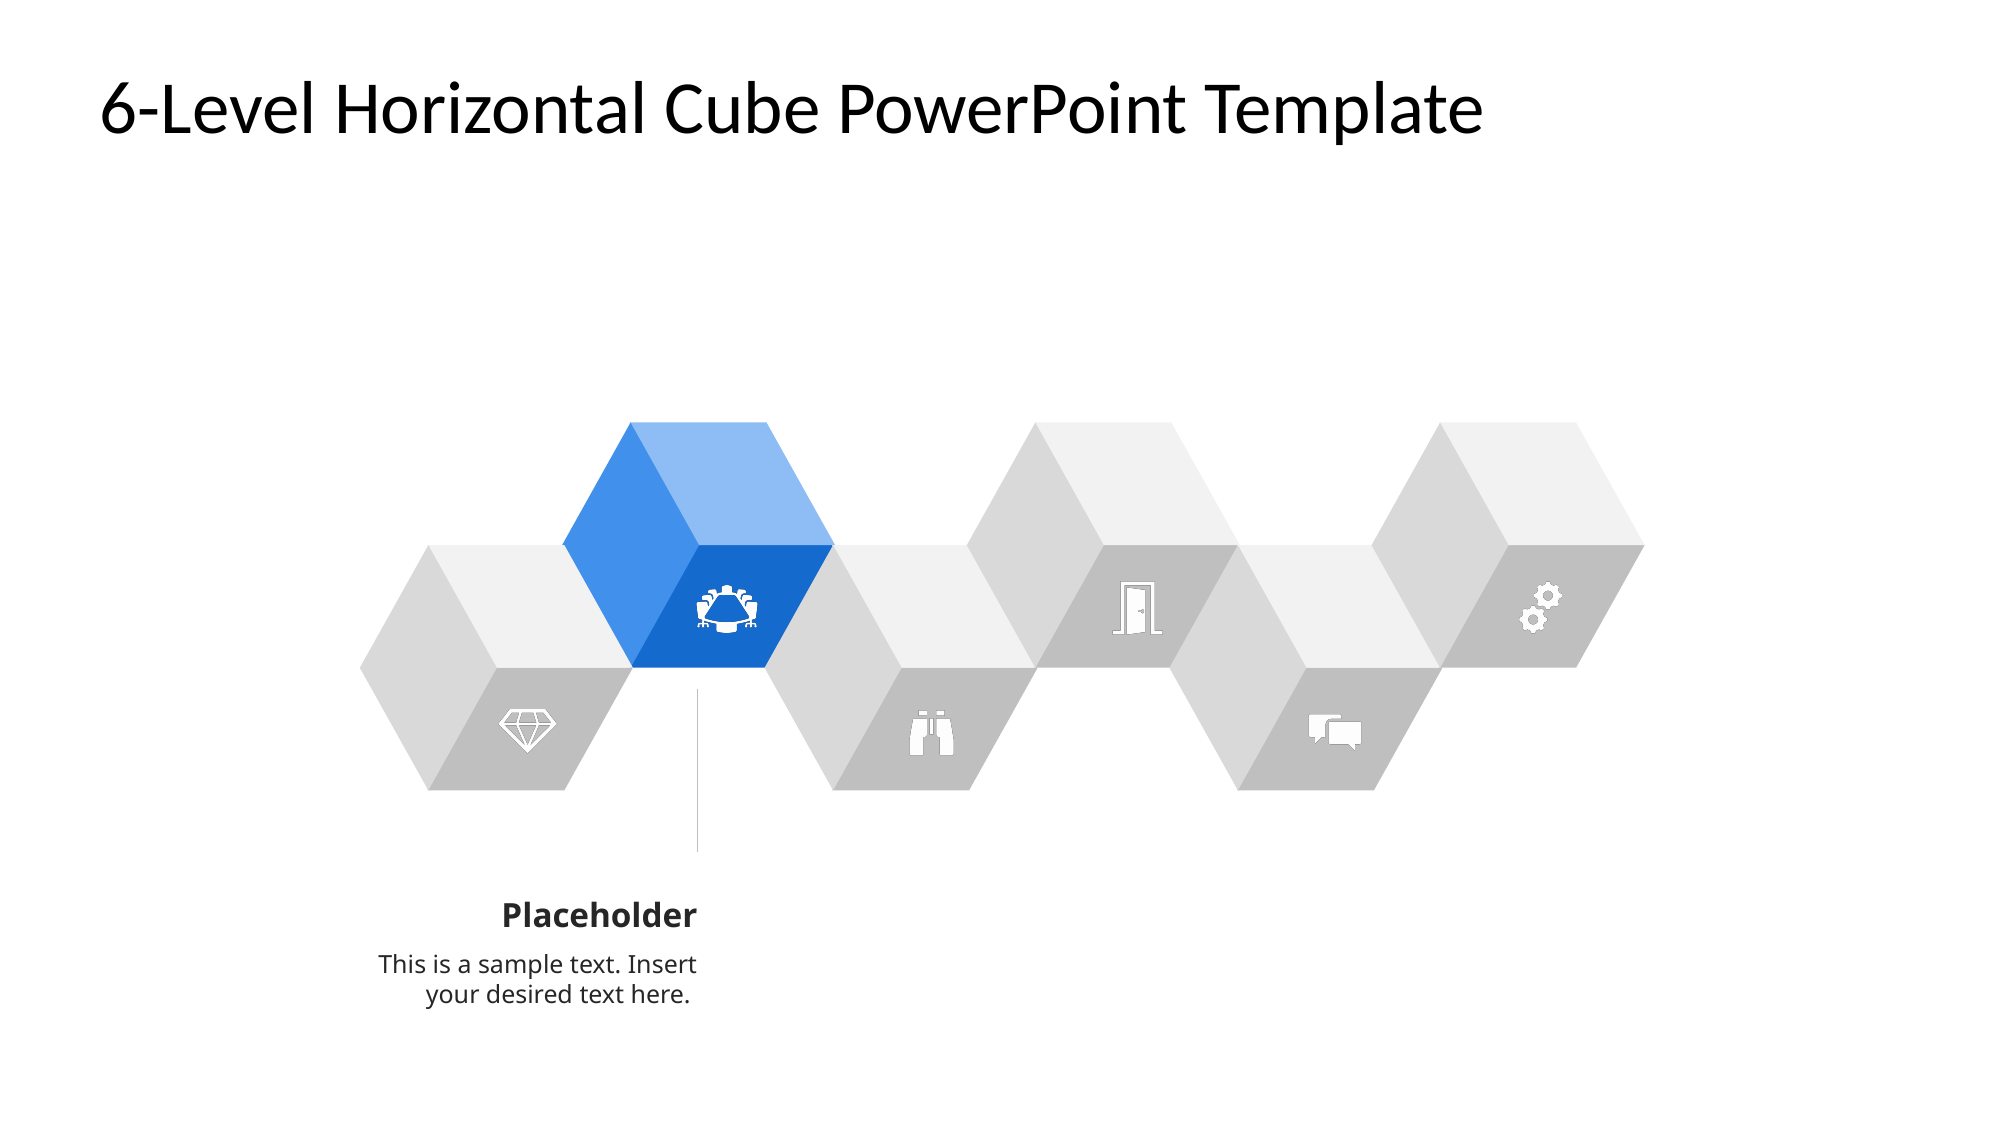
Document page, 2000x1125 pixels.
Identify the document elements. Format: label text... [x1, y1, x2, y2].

title 6-Level Horizontal Cube PowerPoint Template [99, 45, 1900, 162]
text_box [1183, 530, 1429, 805]
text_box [373, 530, 620, 805]
picture [1509, 575, 1573, 639]
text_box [575, 408, 822, 682]
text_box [980, 408, 1227, 682]
picture [1303, 701, 1367, 765]
picture [695, 577, 759, 641]
picture [1105, 576, 1169, 640]
picture [496, 698, 560, 762]
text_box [352, 893, 698, 1023]
picture [899, 701, 963, 765]
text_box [1385, 408, 1631, 682]
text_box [778, 530, 1024, 805]
